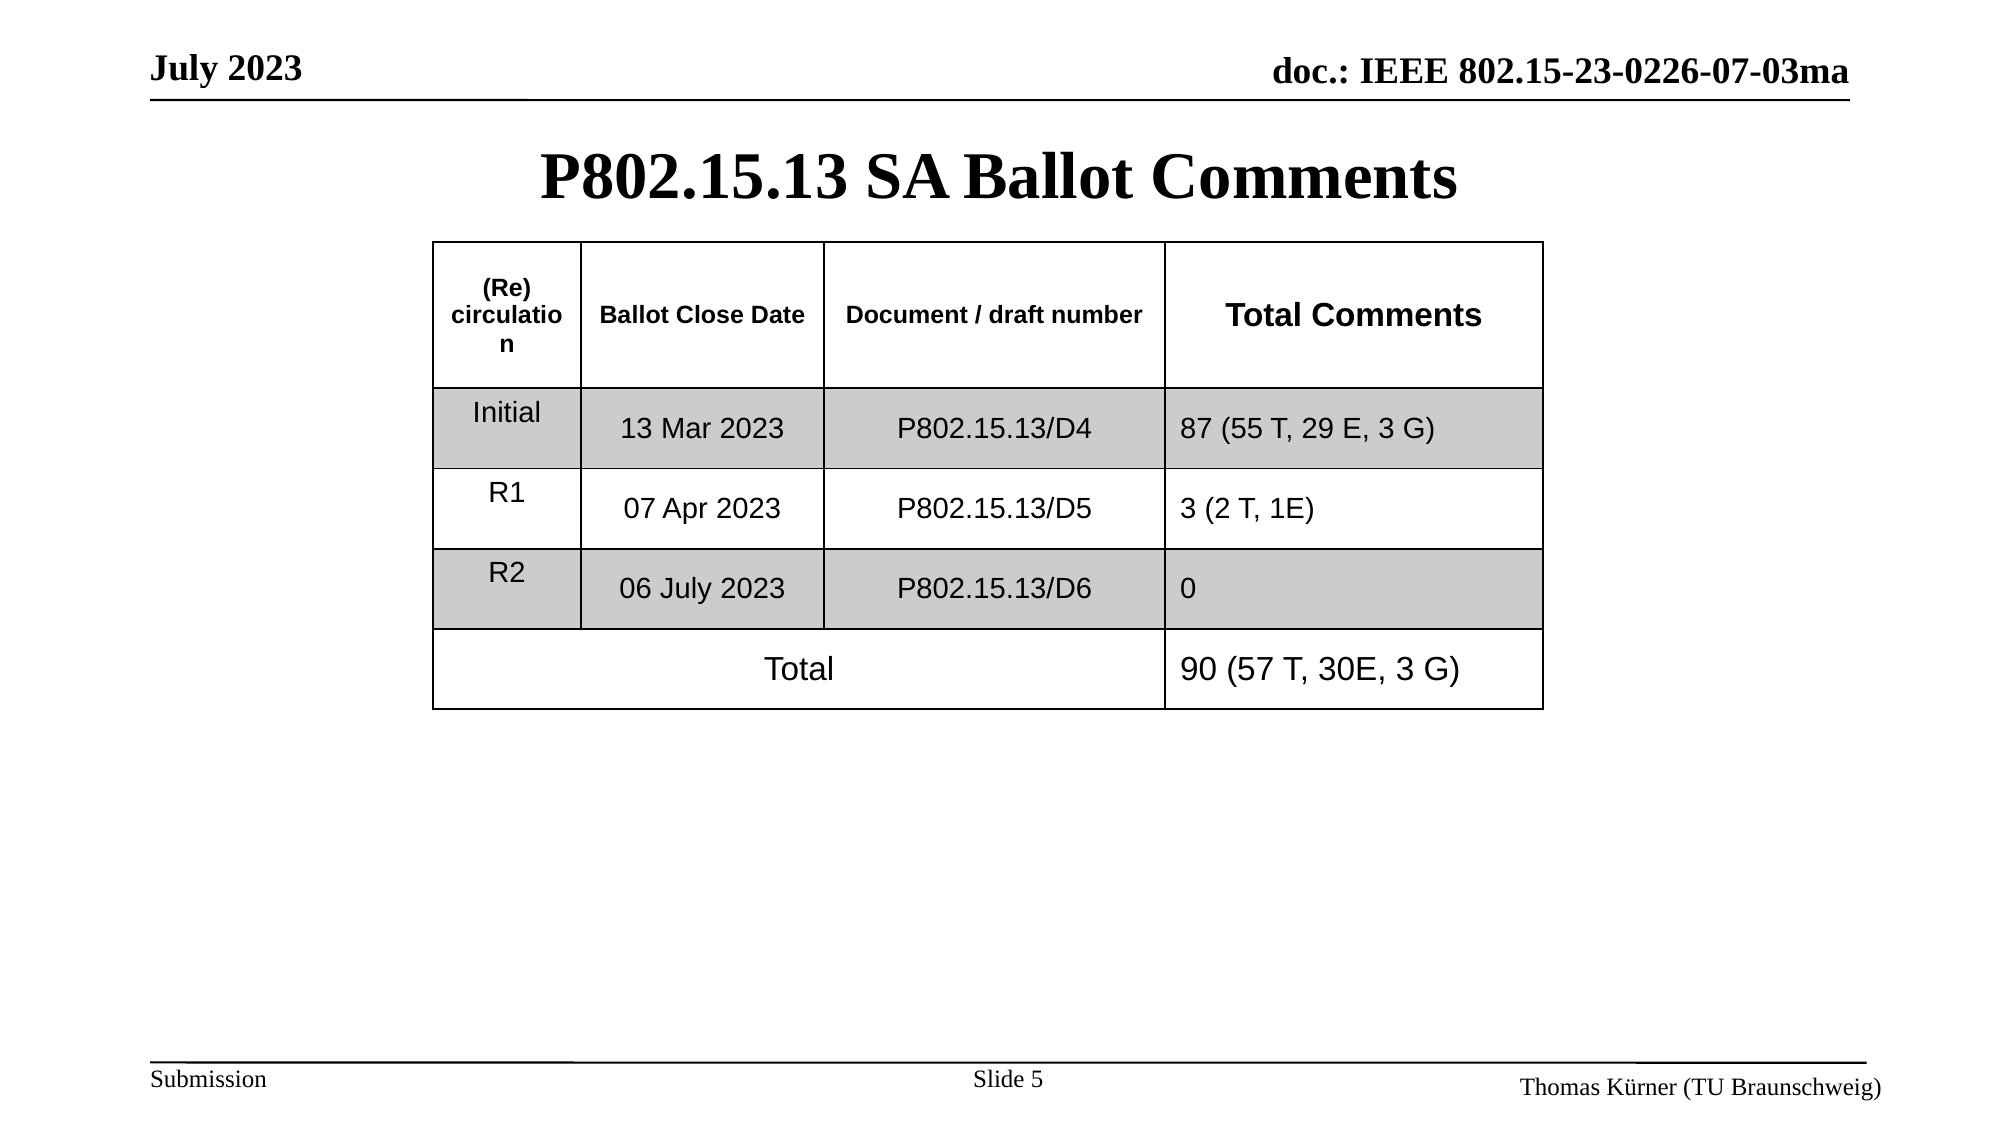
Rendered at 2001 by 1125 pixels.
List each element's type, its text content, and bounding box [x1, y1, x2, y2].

table_cell P802.15.13/D4 [825, 389, 1164, 468]
title P802.15.13 SA Ballot Comments [0, 112, 2000, 232]
table_cell R2 [434, 550, 580, 628]
table_header (Re) circulation [434, 243, 580, 387]
table_cell Total [434, 630, 1164, 708]
table_cell 06 July 2023 [582, 550, 823, 628]
table_cell 3 (2 T, 1E) [1166, 469, 1542, 548]
table_cell 90 (57 T, 30E, 3 G) [1166, 630, 1542, 708]
slide_number Slide 5 [950, 1061, 1067, 1123]
table_cell R1 [434, 469, 580, 548]
table_cell 13 Mar 2023 [582, 389, 823, 468]
table_cell 07 Apr 2023 [582, 469, 823, 548]
table_cell 0 [1166, 550, 1542, 628]
table_header Document / draft number [825, 243, 1164, 387]
table_cell Initial [434, 389, 580, 468]
table_cell P802.15.13/D6 [825, 550, 1164, 628]
table_cell P802.15.13/D5 [825, 469, 1164, 548]
table_cell 87 (55 T, 29 E, 3 G) [1166, 389, 1542, 468]
table_header Total Comments [1166, 243, 1542, 387]
table_header Ballot Close Date [582, 243, 823, 387]
